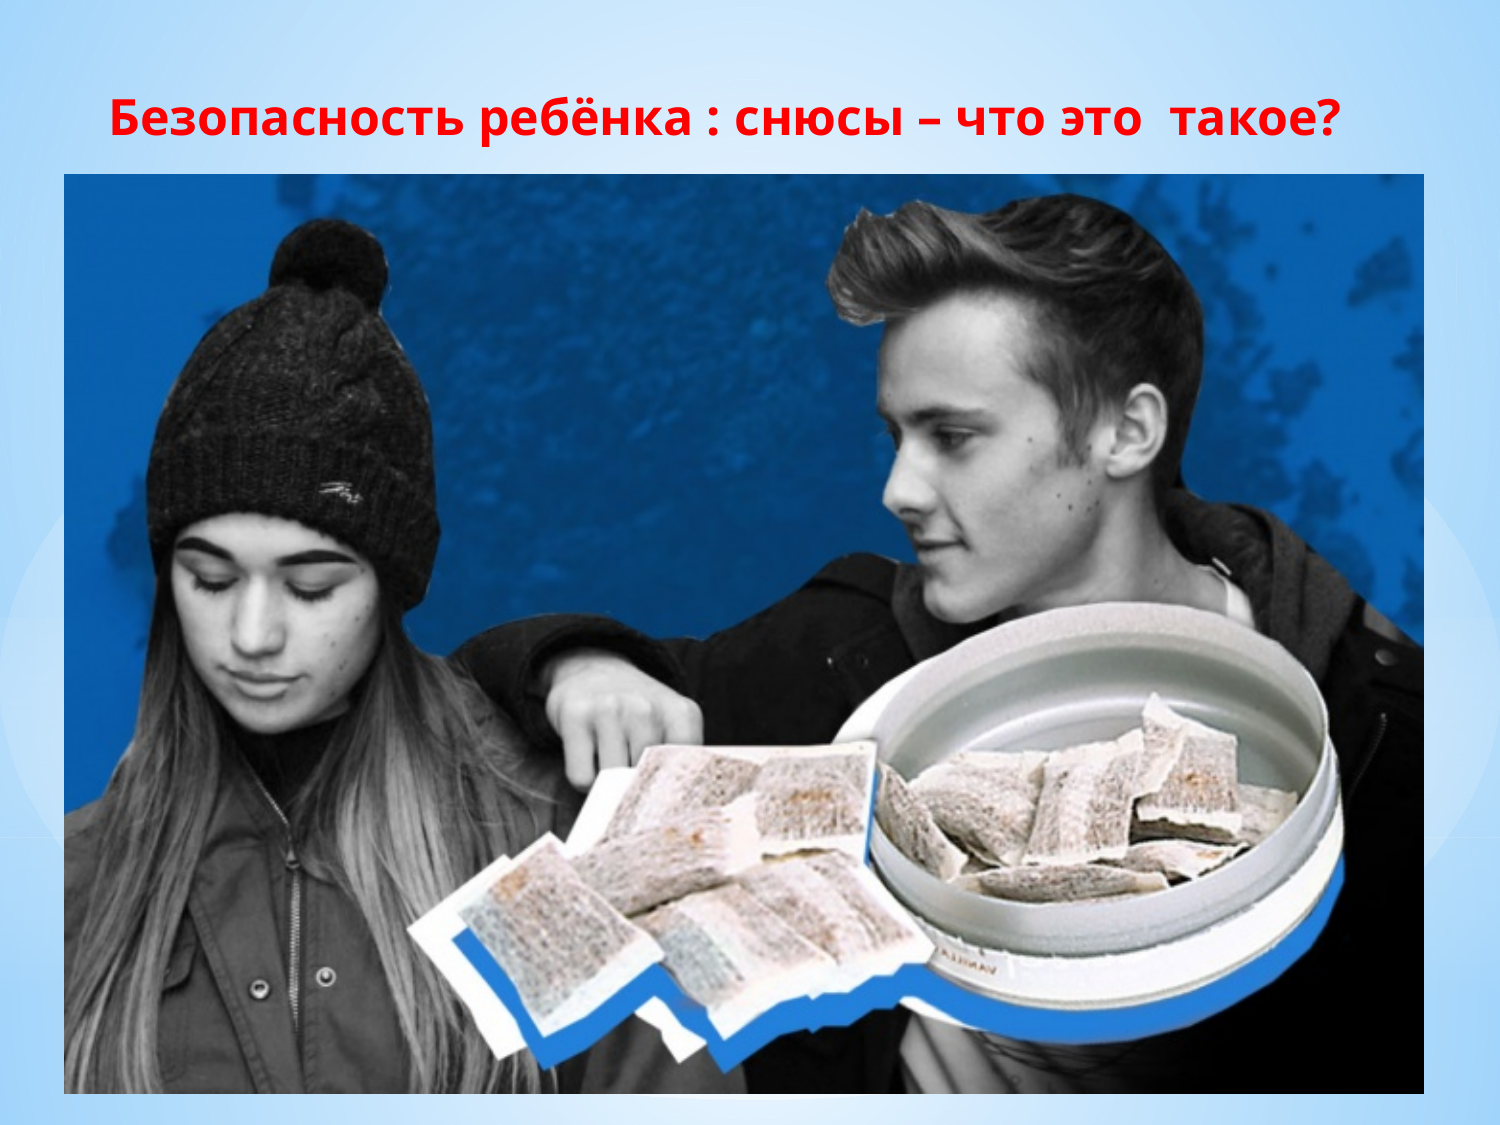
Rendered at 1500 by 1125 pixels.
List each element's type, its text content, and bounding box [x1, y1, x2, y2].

text_box Безопасность ребёнка : снюсы – что это такое? [93, 78, 1357, 153]
picture [64, 173, 1424, 1095]
